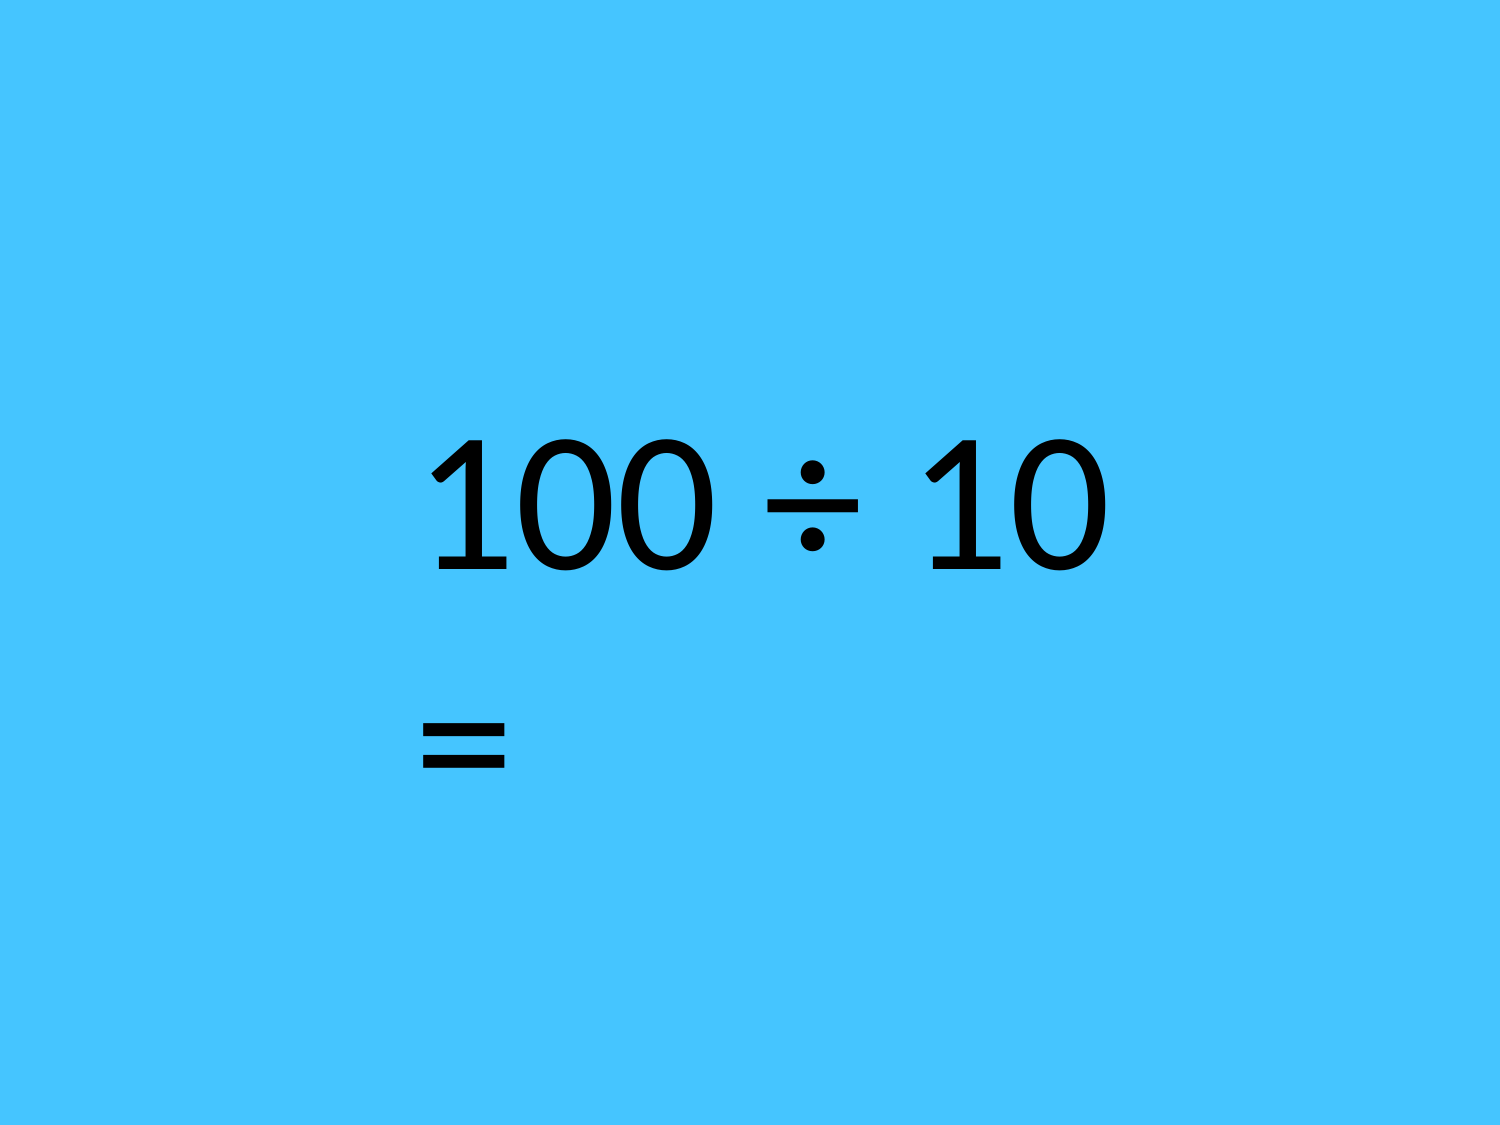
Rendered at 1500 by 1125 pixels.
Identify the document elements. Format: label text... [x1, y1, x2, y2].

text_box 100 ÷ 10 = [399, 362, 1138, 858]
